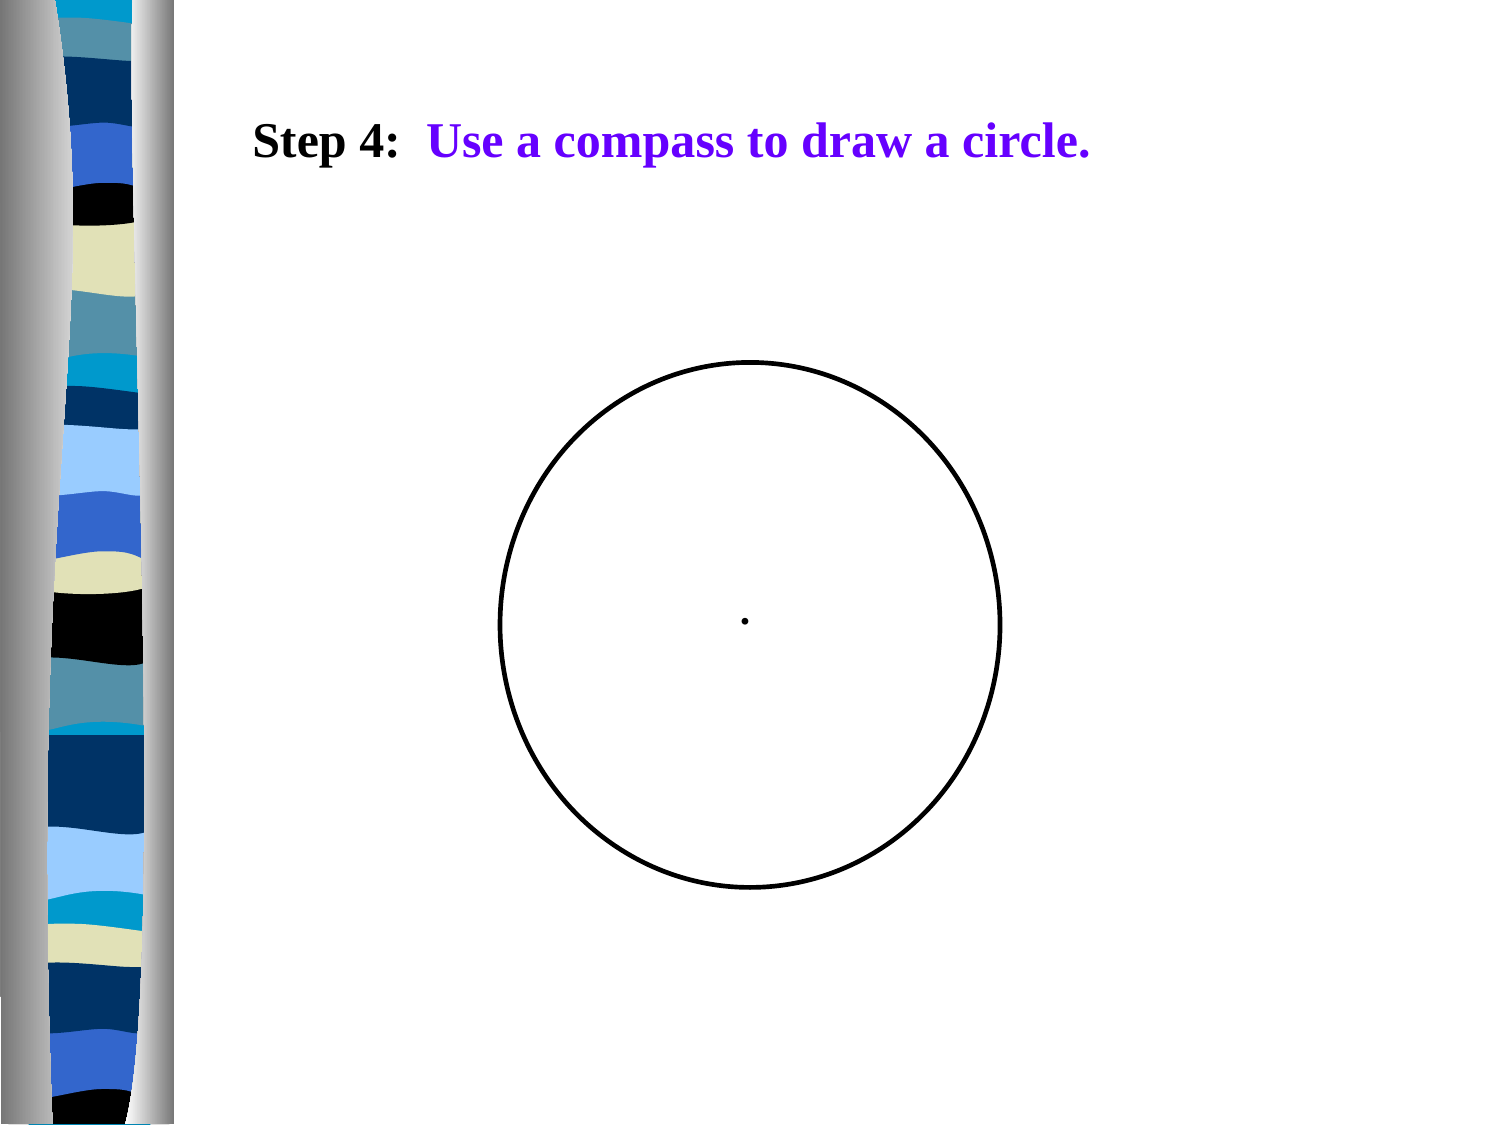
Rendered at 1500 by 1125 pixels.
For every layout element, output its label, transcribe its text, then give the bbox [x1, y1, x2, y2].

text_box Step 4: Use a compass to draw a circle. [237, 99, 1375, 175]
text_box . [724, 575, 788, 640]
text_box [500, 362, 1001, 888]
